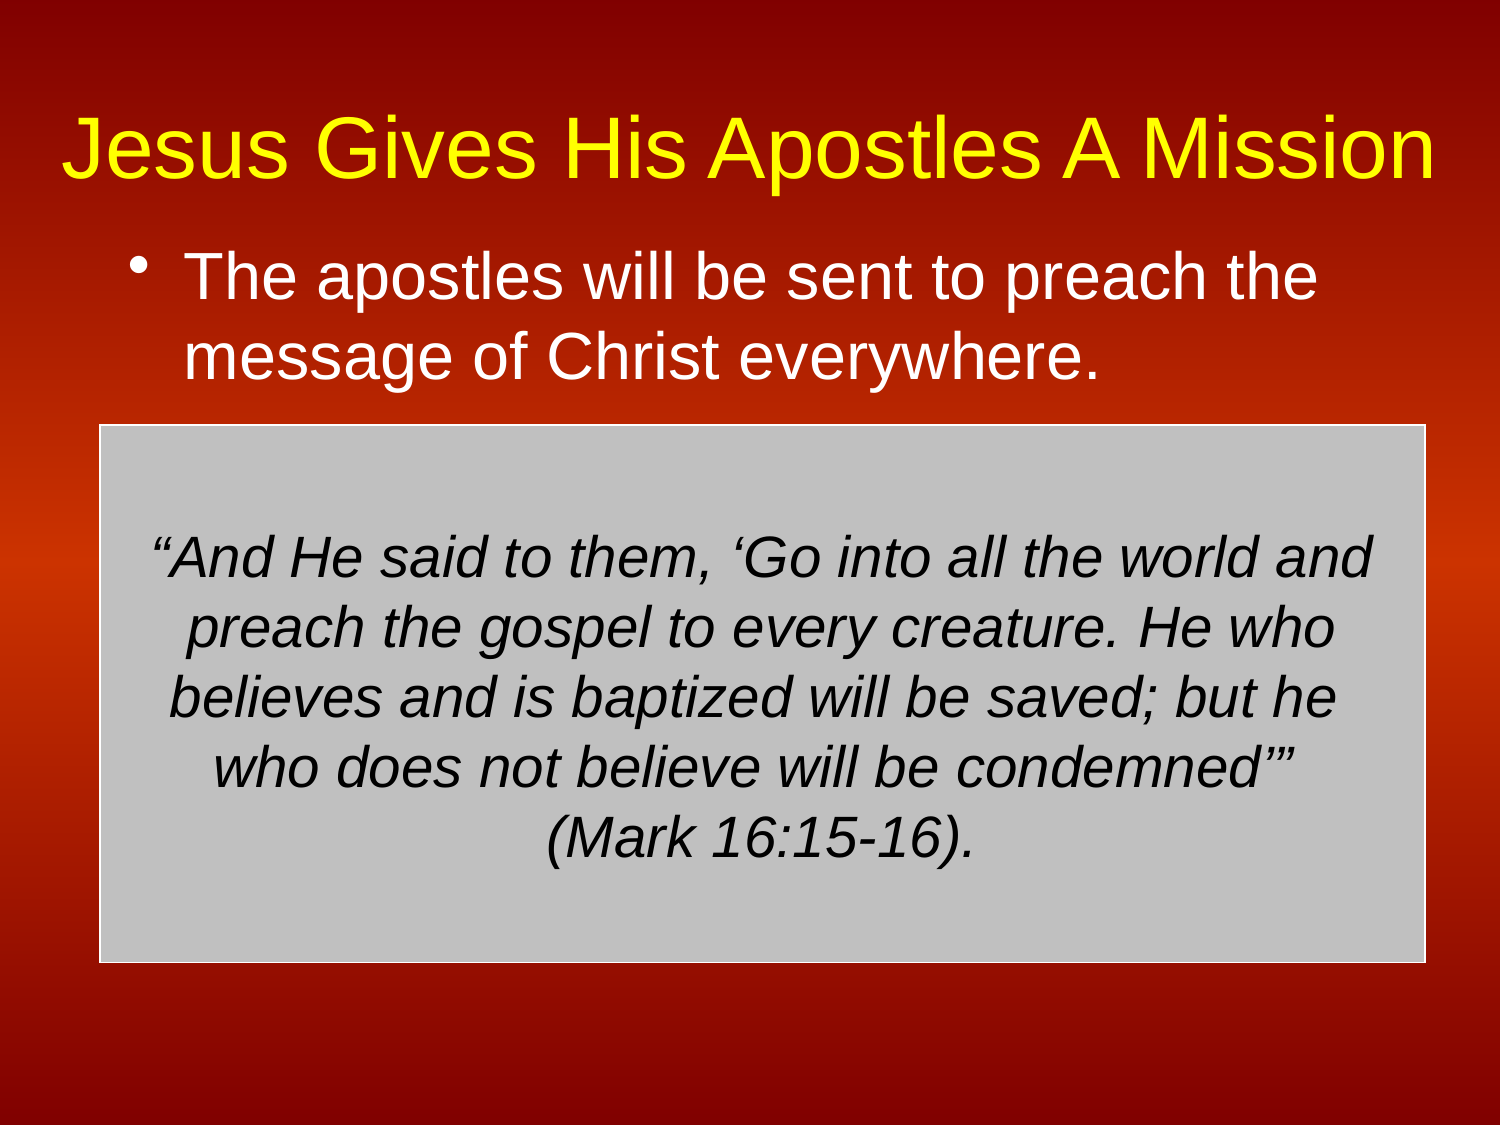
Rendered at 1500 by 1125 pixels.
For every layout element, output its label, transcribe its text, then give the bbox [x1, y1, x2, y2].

title Jesus Gives His Apostles A Mission [37, 50, 1463, 238]
text_box “And He said to them, ‘Go into all the world and preach the gospel to every creature. He who believes and is baptized will be saved; but he who does not believe will be condemned’” (Mark 16:15-16). [99, 424, 1425, 963]
list The apostles will be sent to preach the message of Christ everywhere. [112, 224, 1463, 1125]
